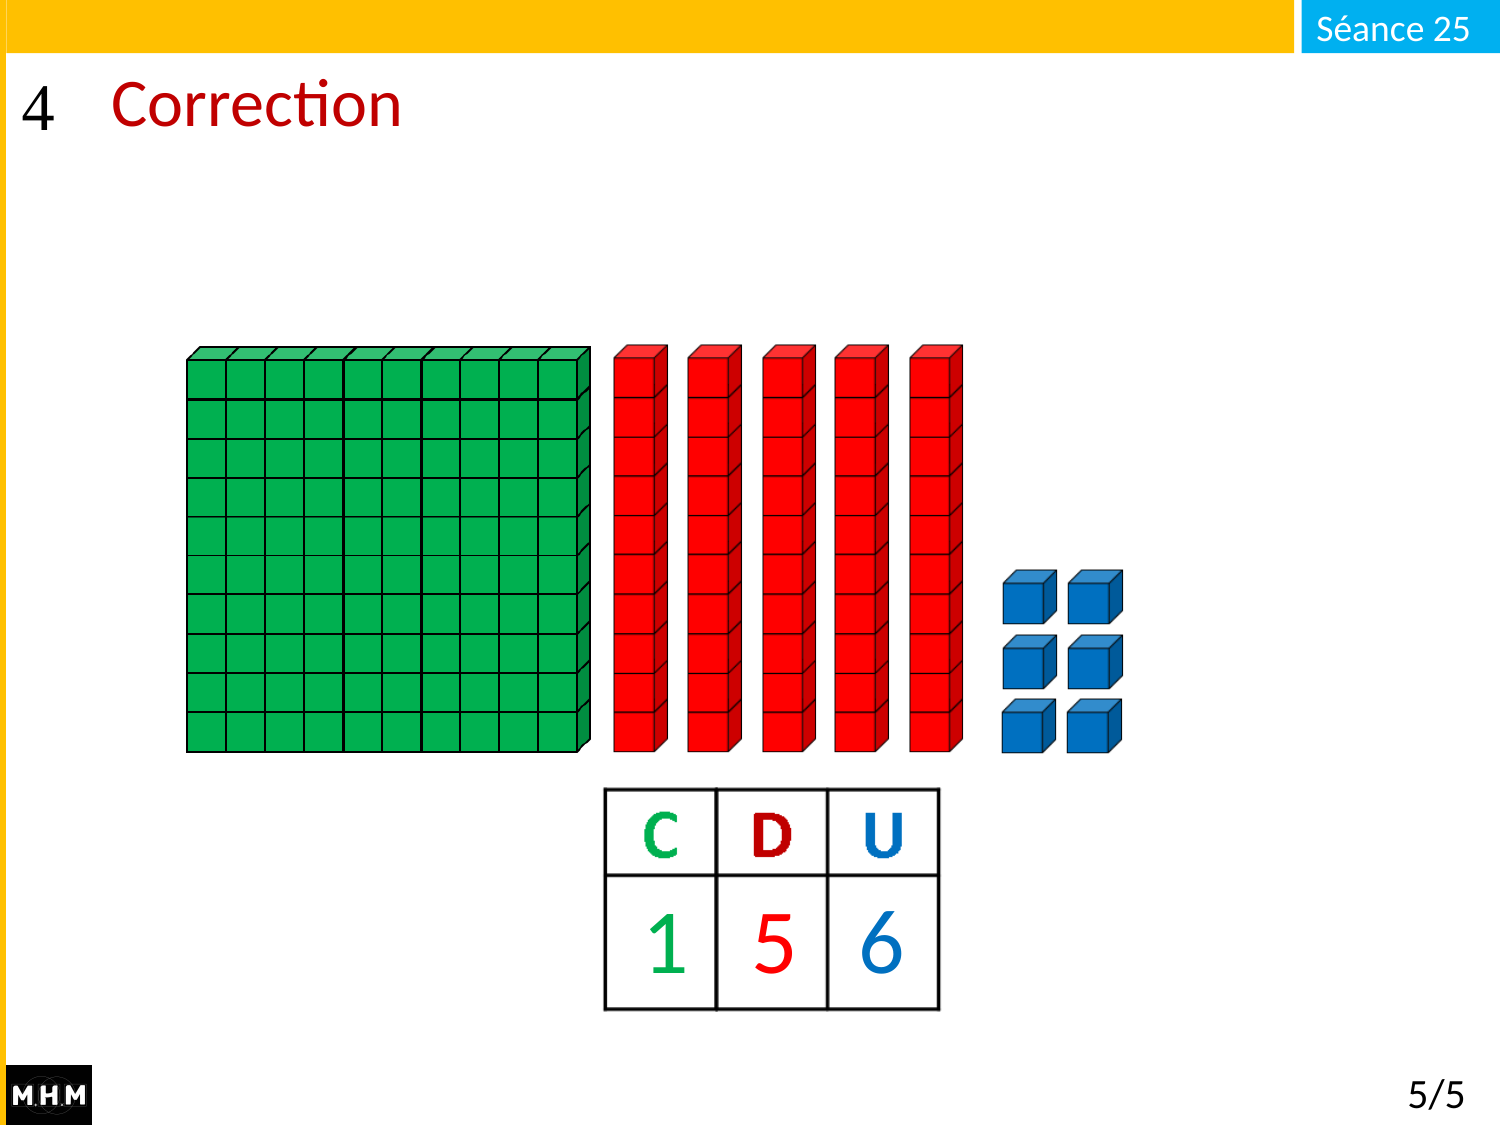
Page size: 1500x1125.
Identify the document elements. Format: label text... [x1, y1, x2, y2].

list 5/5 [1373, 1064, 1500, 1125]
picture [760, 342, 821, 756]
picture [599, 778, 952, 1020]
picture [999, 567, 1061, 627]
picture [1064, 632, 1127, 692]
picture [907, 342, 968, 756]
picture [1064, 567, 1127, 627]
picture [997, 696, 1060, 756]
picture [1063, 696, 1126, 756]
picture [999, 632, 1061, 692]
picture [832, 342, 894, 756]
picture [180, 342, 593, 756]
picture [6, 1065, 92, 1125]
title Correction [96, 60, 1391, 150]
picture [611, 342, 673, 756]
picture [685, 342, 747, 756]
